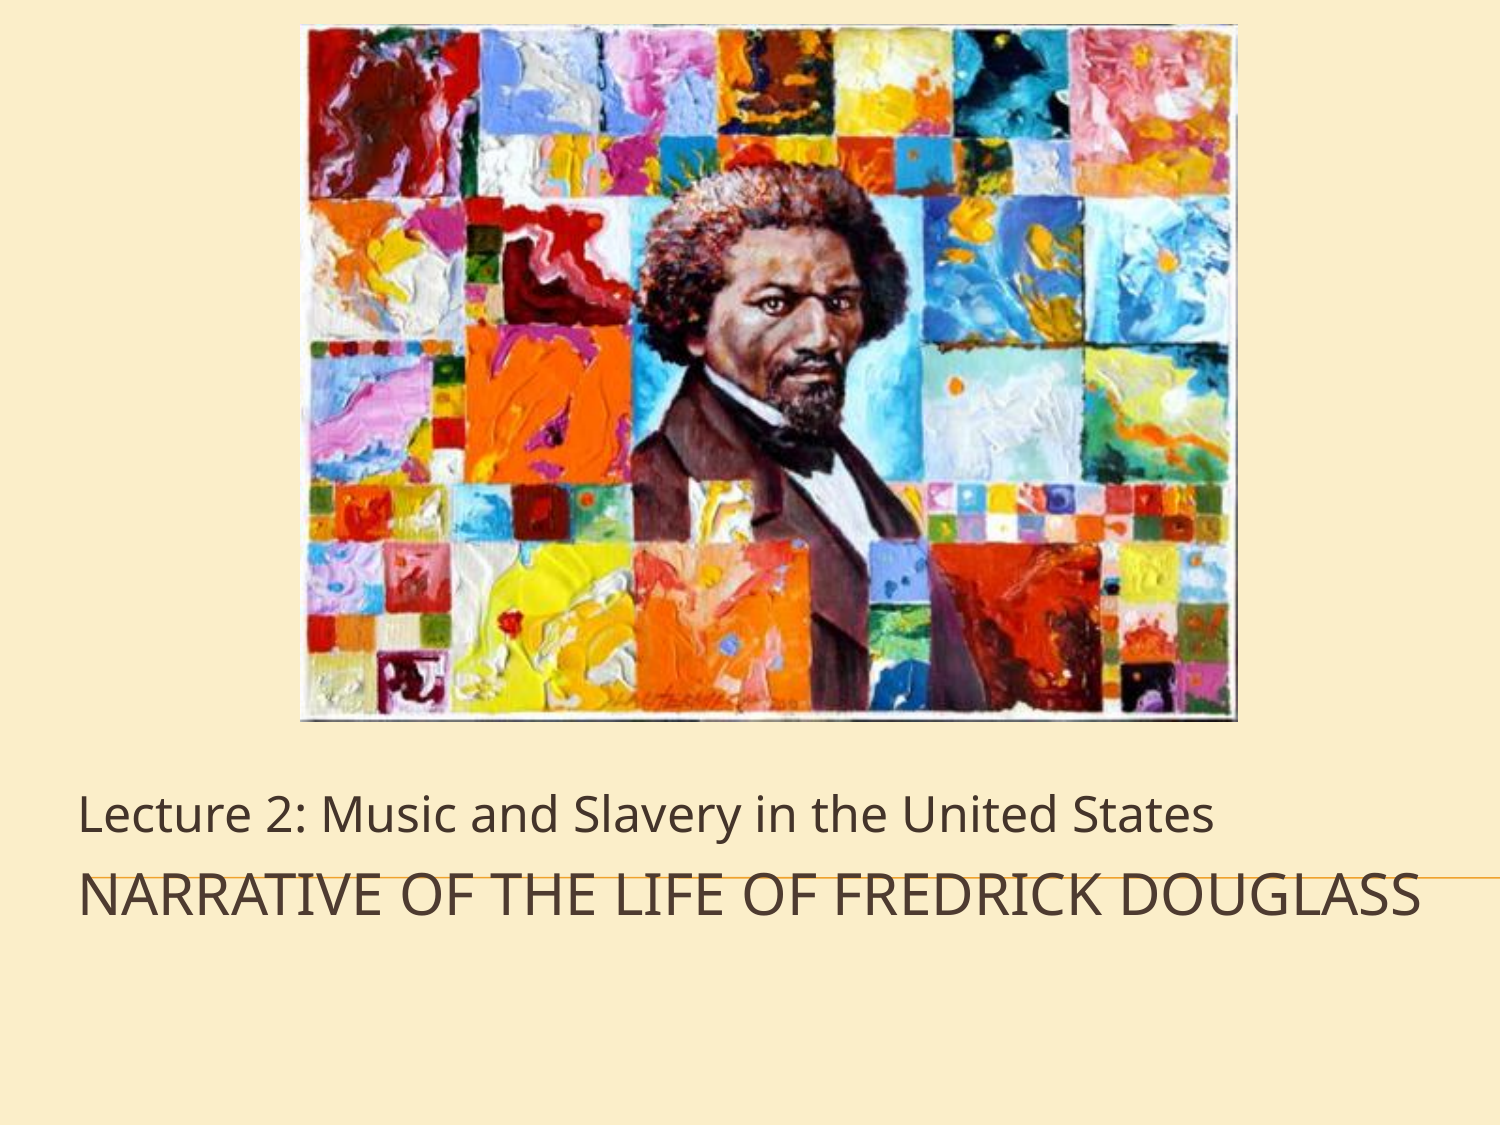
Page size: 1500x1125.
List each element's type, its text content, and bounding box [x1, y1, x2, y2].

title Narrative of the Life of Fredrick Douglass [62, 850, 1450, 997]
picture [299, 24, 1238, 723]
subtitle Lecture 2: Music and Slavery in the United States [62, 762, 1450, 850]
